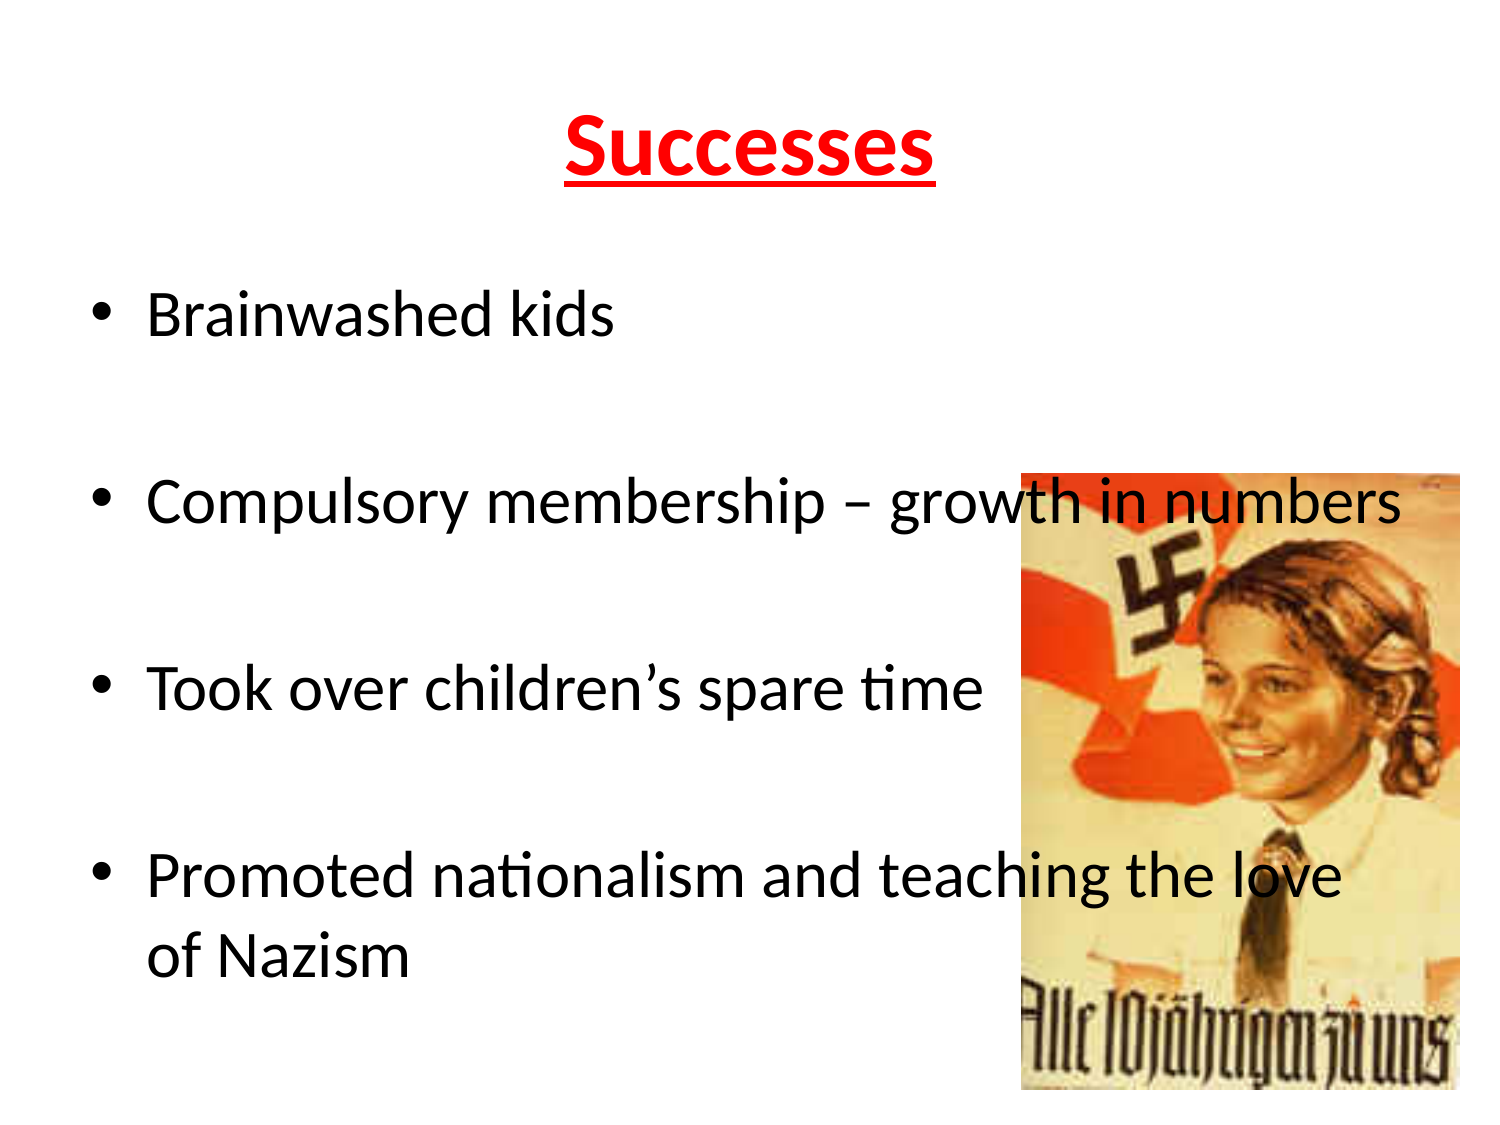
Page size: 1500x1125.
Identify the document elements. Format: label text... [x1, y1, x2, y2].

picture [1021, 473, 1460, 1090]
title Successes [75, 45, 1425, 233]
list Brainwashed kids Compulsory membership – growth in numbers Took over children’s spare time Promoted nationalism and teaching the love of Nazism [75, 262, 1425, 1005]
